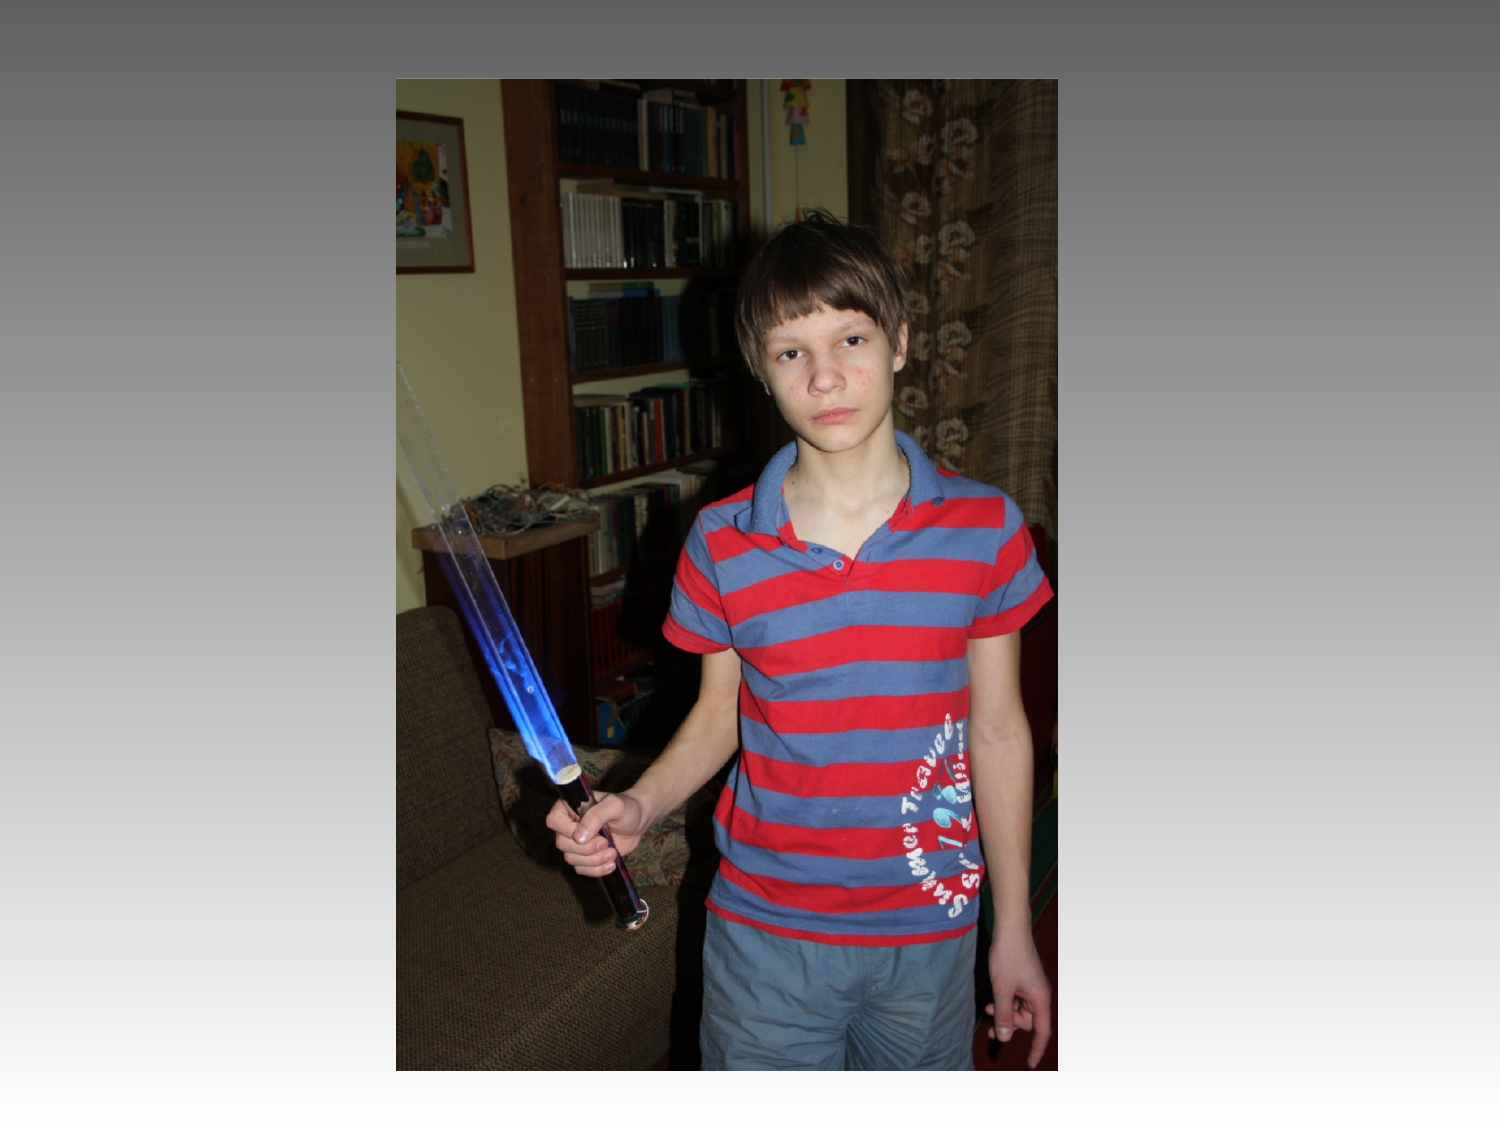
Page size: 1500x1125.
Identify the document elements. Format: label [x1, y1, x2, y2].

picture [396, 906, 1058, 1070]
picture [396, 80, 1058, 243]
list [229, 243, 1223, 906]
